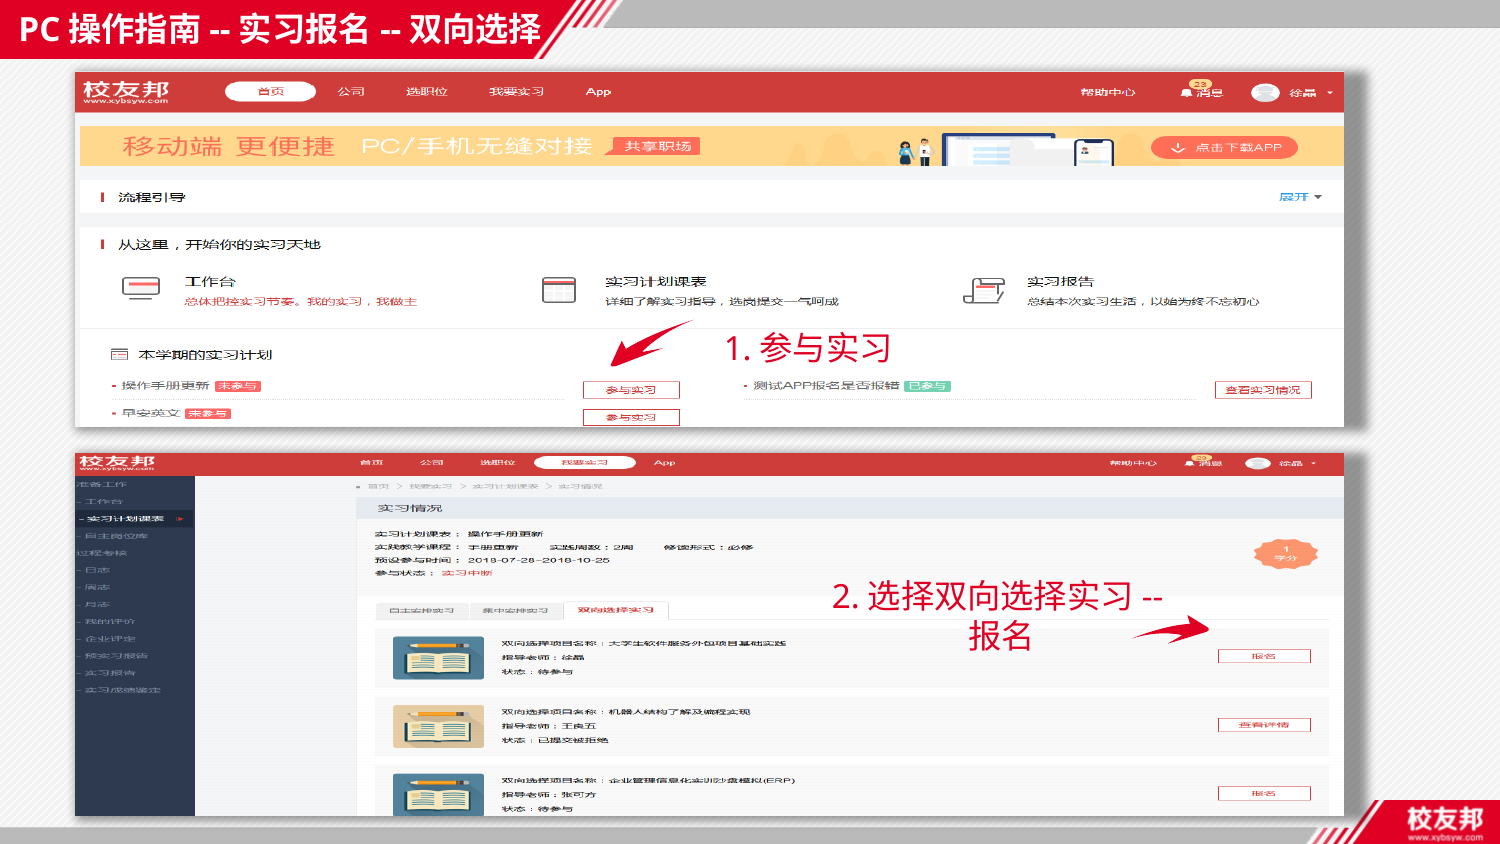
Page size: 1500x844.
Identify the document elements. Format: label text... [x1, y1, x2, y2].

text_box PC操作指南--实习报名--双向选择 [2, 1, 569, 56]
picture [0, 0, 1500, 844]
